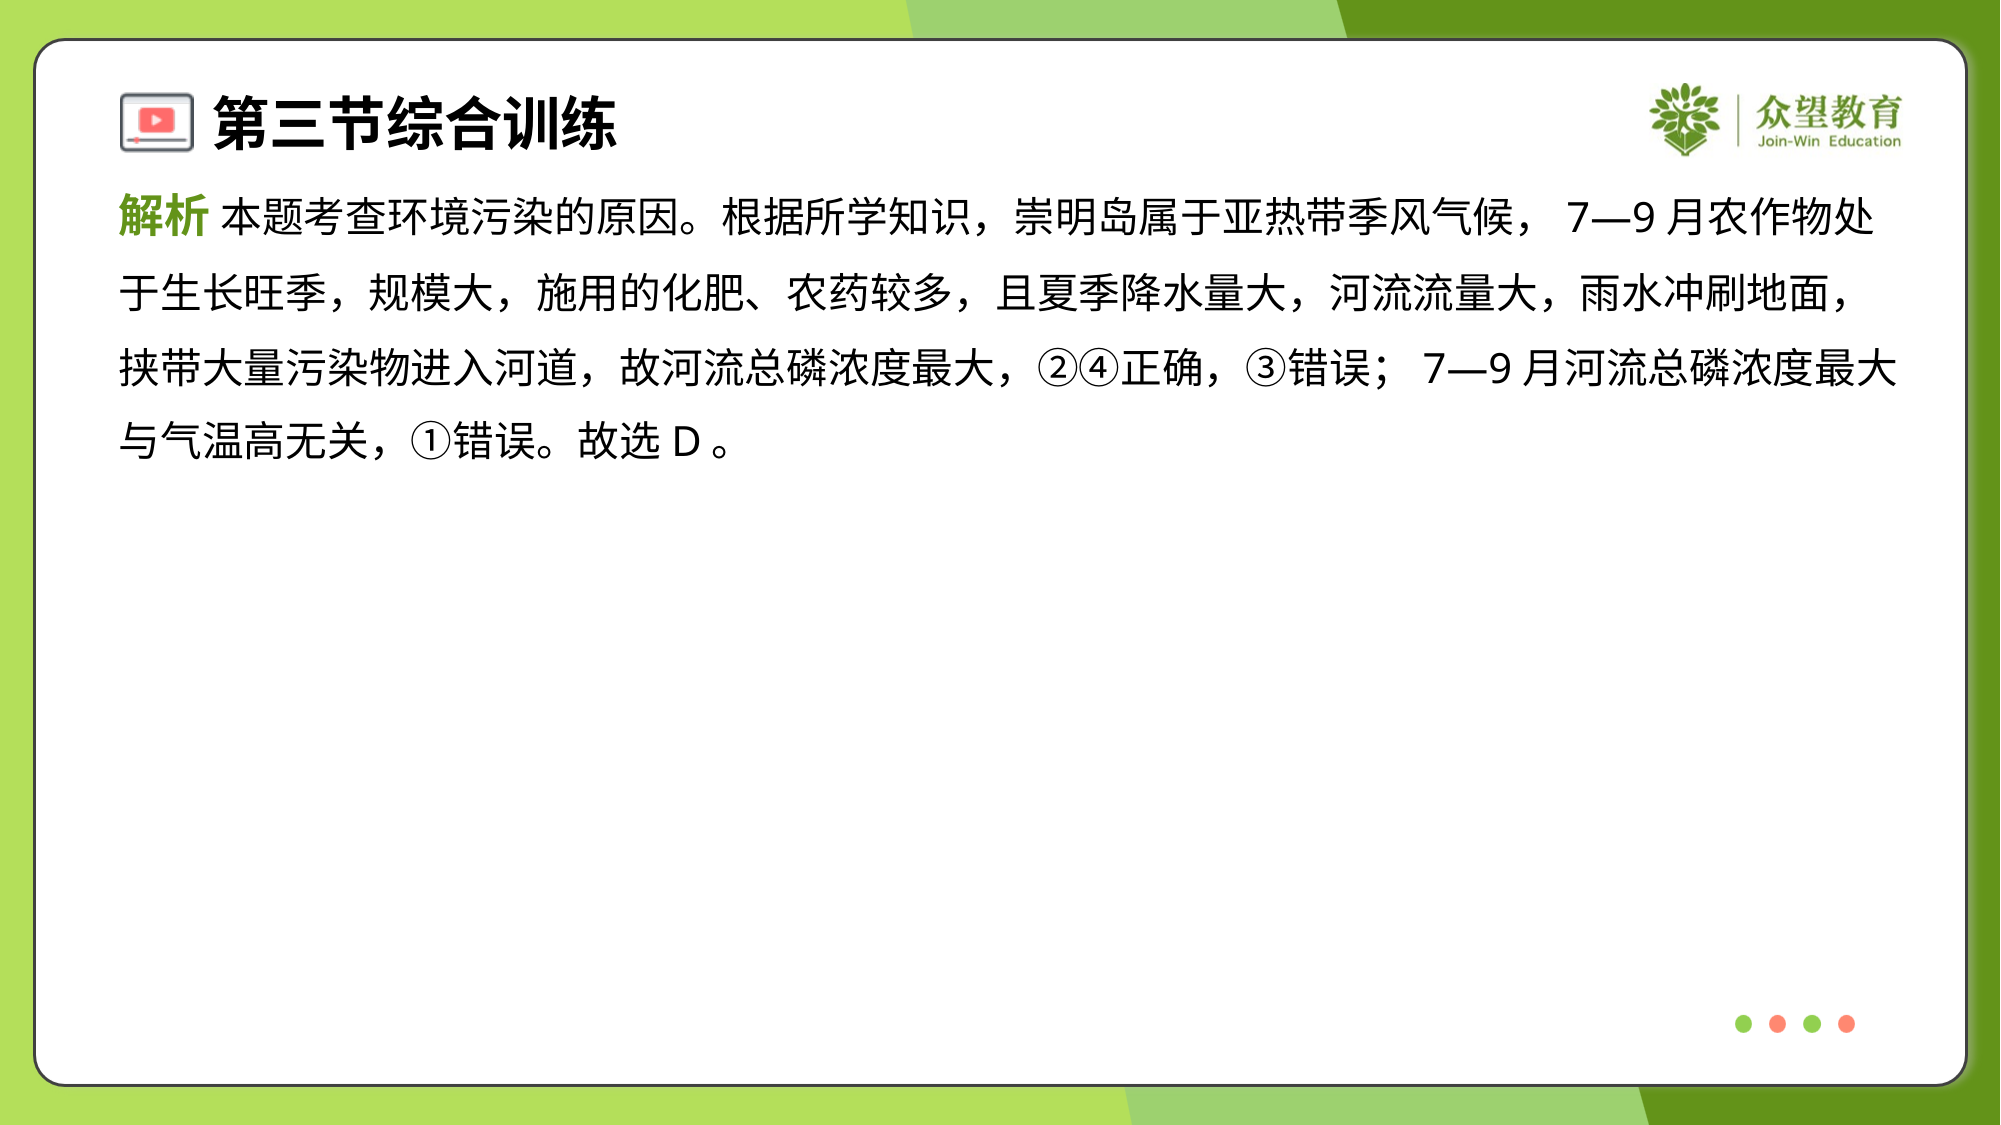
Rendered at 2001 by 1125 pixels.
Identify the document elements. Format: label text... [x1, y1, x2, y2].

picture [0, 0, 2000, 1125]
text_box 解析 本题考查环境污染的原因。根据所学知识，崇明岛属于亚热带季风气候，7—9月农作物处 于生长旺季，规模大，施用的化肥、农药较多，且夏季降水量大，河流流量大，雨水冲刷地面， 挟带大量污染物进入河道，故河流总磷浓度最大，②④正确，③错误；7—9月河流总磷浓度最大 与气温高无关，①错误。故选D。 [118, 164, 1883, 458]
